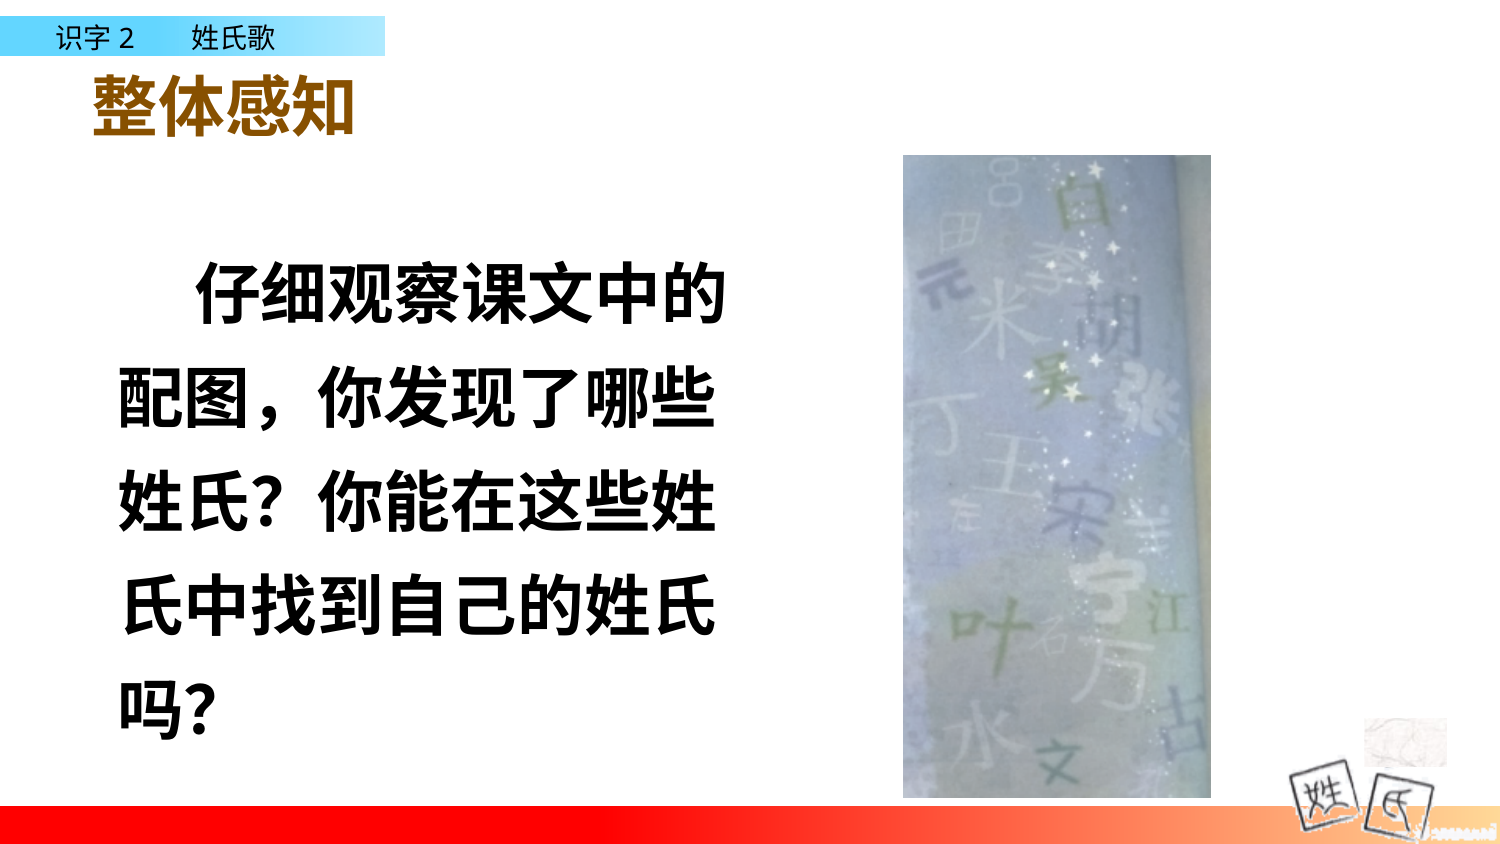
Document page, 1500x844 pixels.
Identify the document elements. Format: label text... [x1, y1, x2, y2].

picture [903, 154, 1211, 799]
text_box 仔细观察课文中的配图，你发现了哪些姓氏？你能在这些姓氏中找到自己的姓氏吗？ [102, 220, 800, 756]
text_box 全包围 结构 [990, 808, 994, 843]
text_box [1166, 808, 1170, 843]
text_box 整体感知 [83, 60, 423, 149]
picture [1232, 718, 1500, 844]
